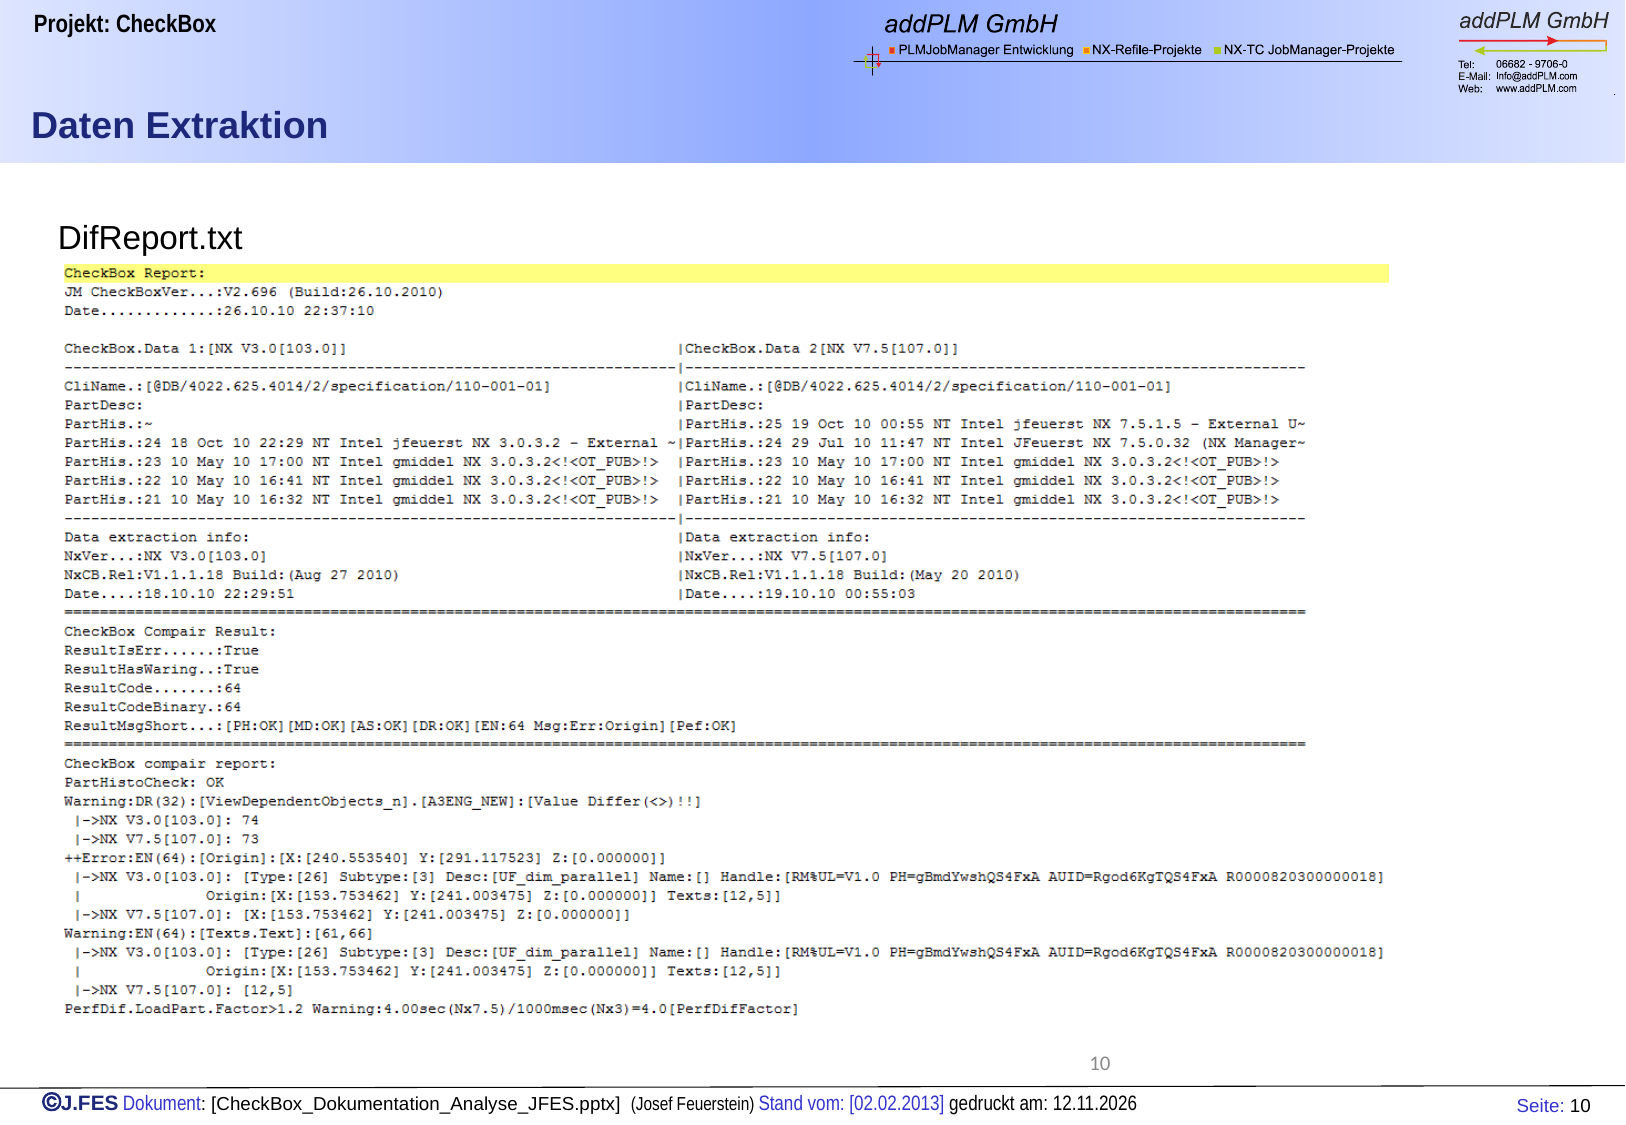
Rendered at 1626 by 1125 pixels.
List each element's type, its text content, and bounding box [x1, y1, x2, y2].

picture [62, 264, 1389, 1022]
title Daten Extraktion [30, 73, 1600, 138]
text_box 10 [1062, 1042, 1138, 1103]
text_box DifReport.txt [43, 209, 373, 264]
